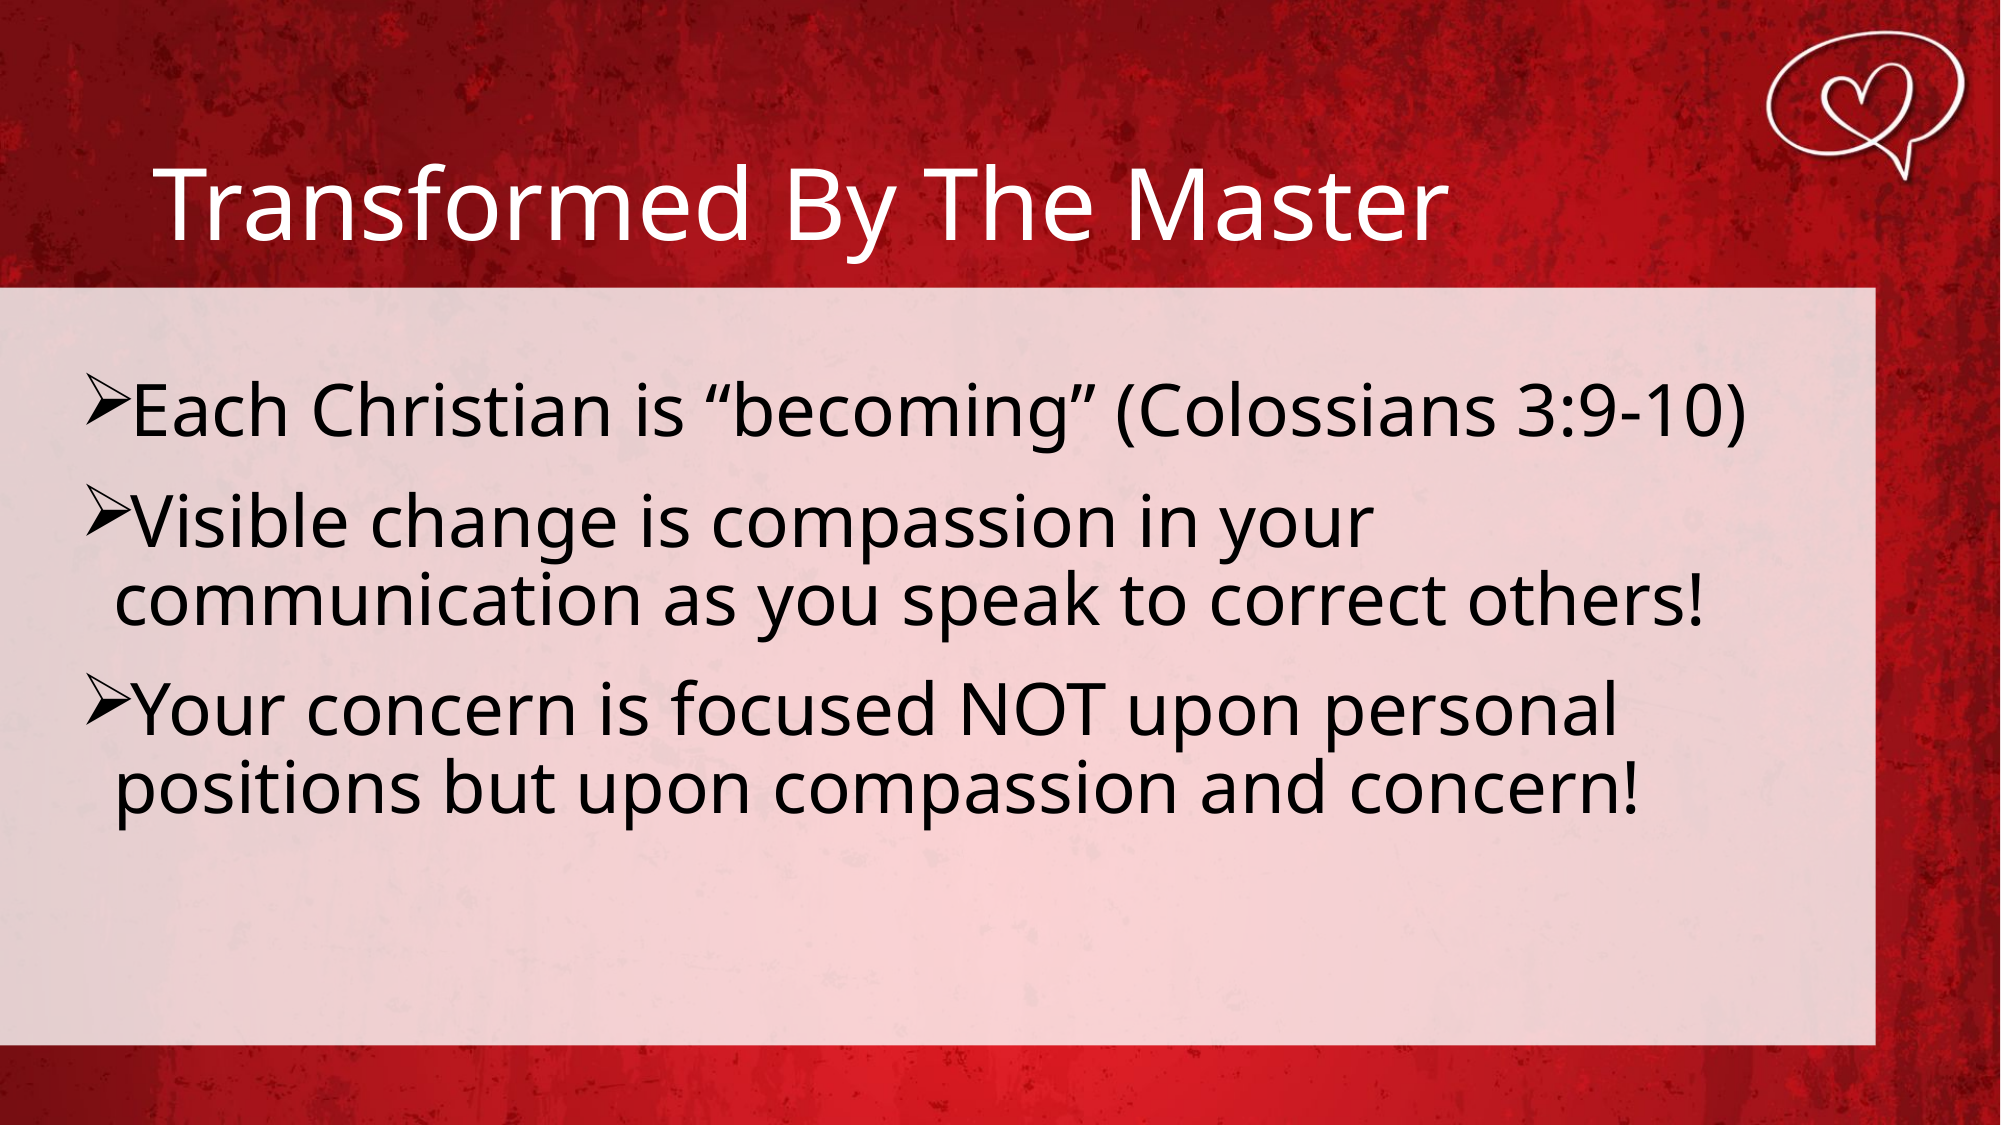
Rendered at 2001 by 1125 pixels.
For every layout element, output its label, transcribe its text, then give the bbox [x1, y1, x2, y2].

title Transformed By The Master [137, 59, 1863, 271]
picture [0, 0, 2001, 1125]
list Each Christian is “becoming” (Colossians 3:9-10) Visible change is compassion in your communication as you speak to correct others! Your concern is focused NOT upon personal positions but upon compassion and concern! [65, 290, 1836, 913]
